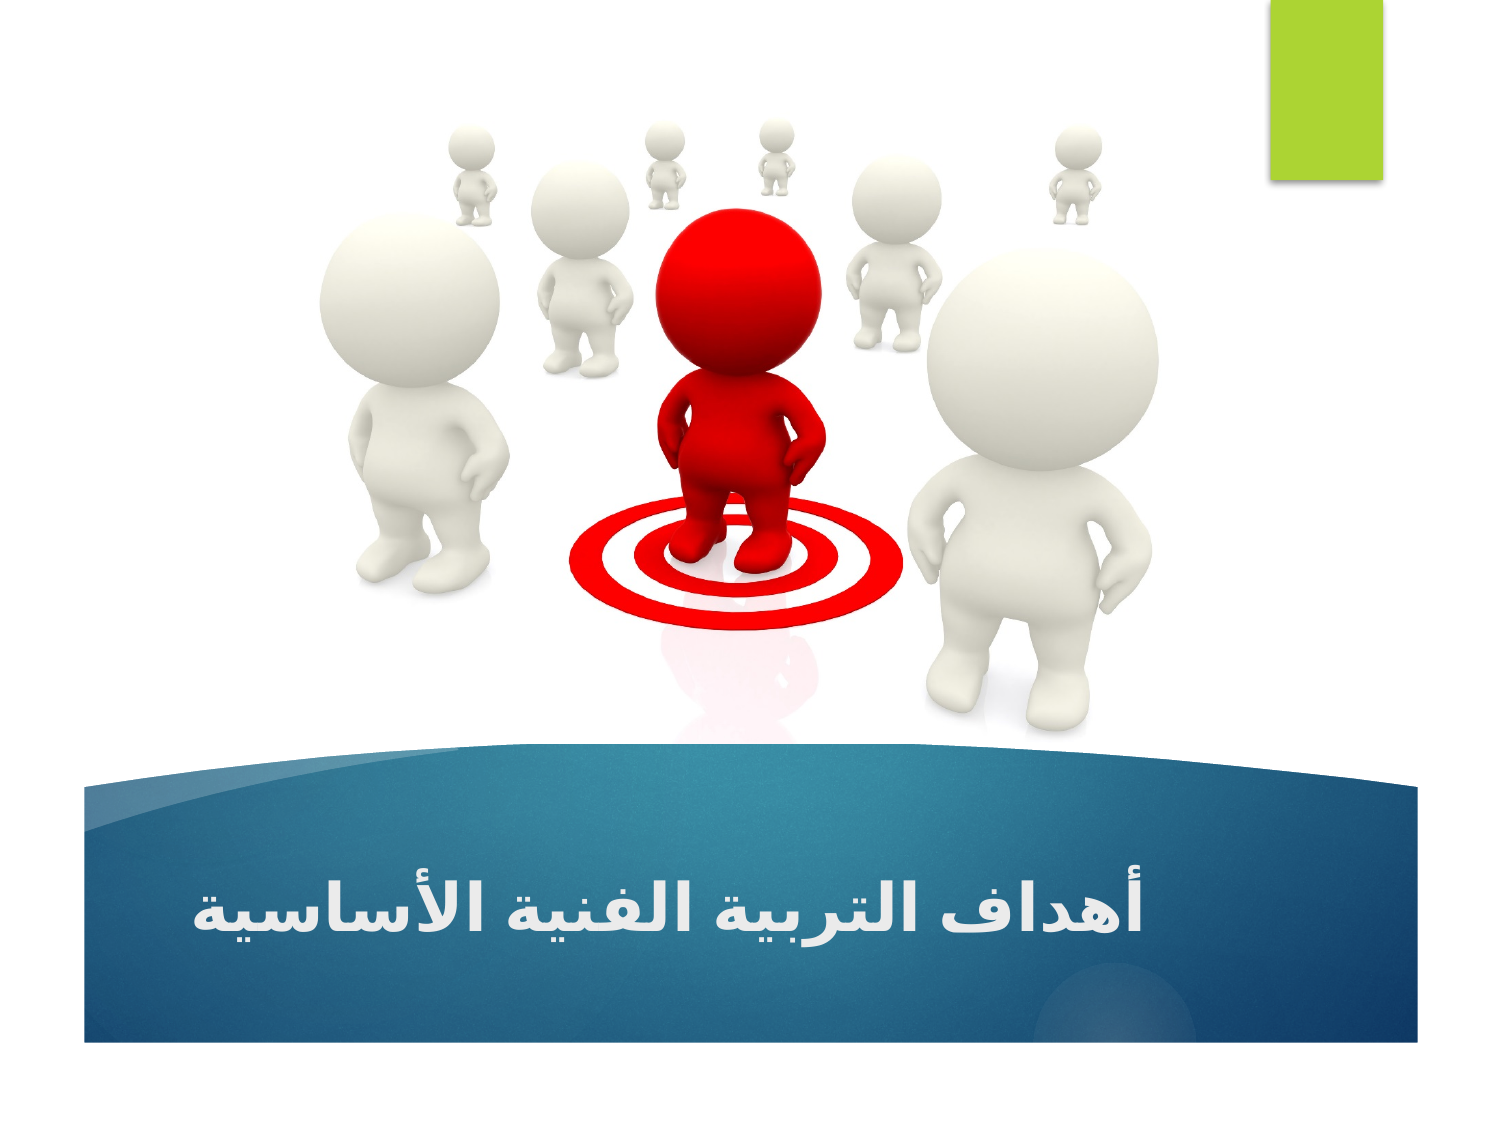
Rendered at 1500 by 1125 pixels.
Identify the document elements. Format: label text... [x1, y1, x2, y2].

title أهداف التربية الفنية الأساسية [142, 813, 1196, 953]
picture [265, 66, 1170, 745]
